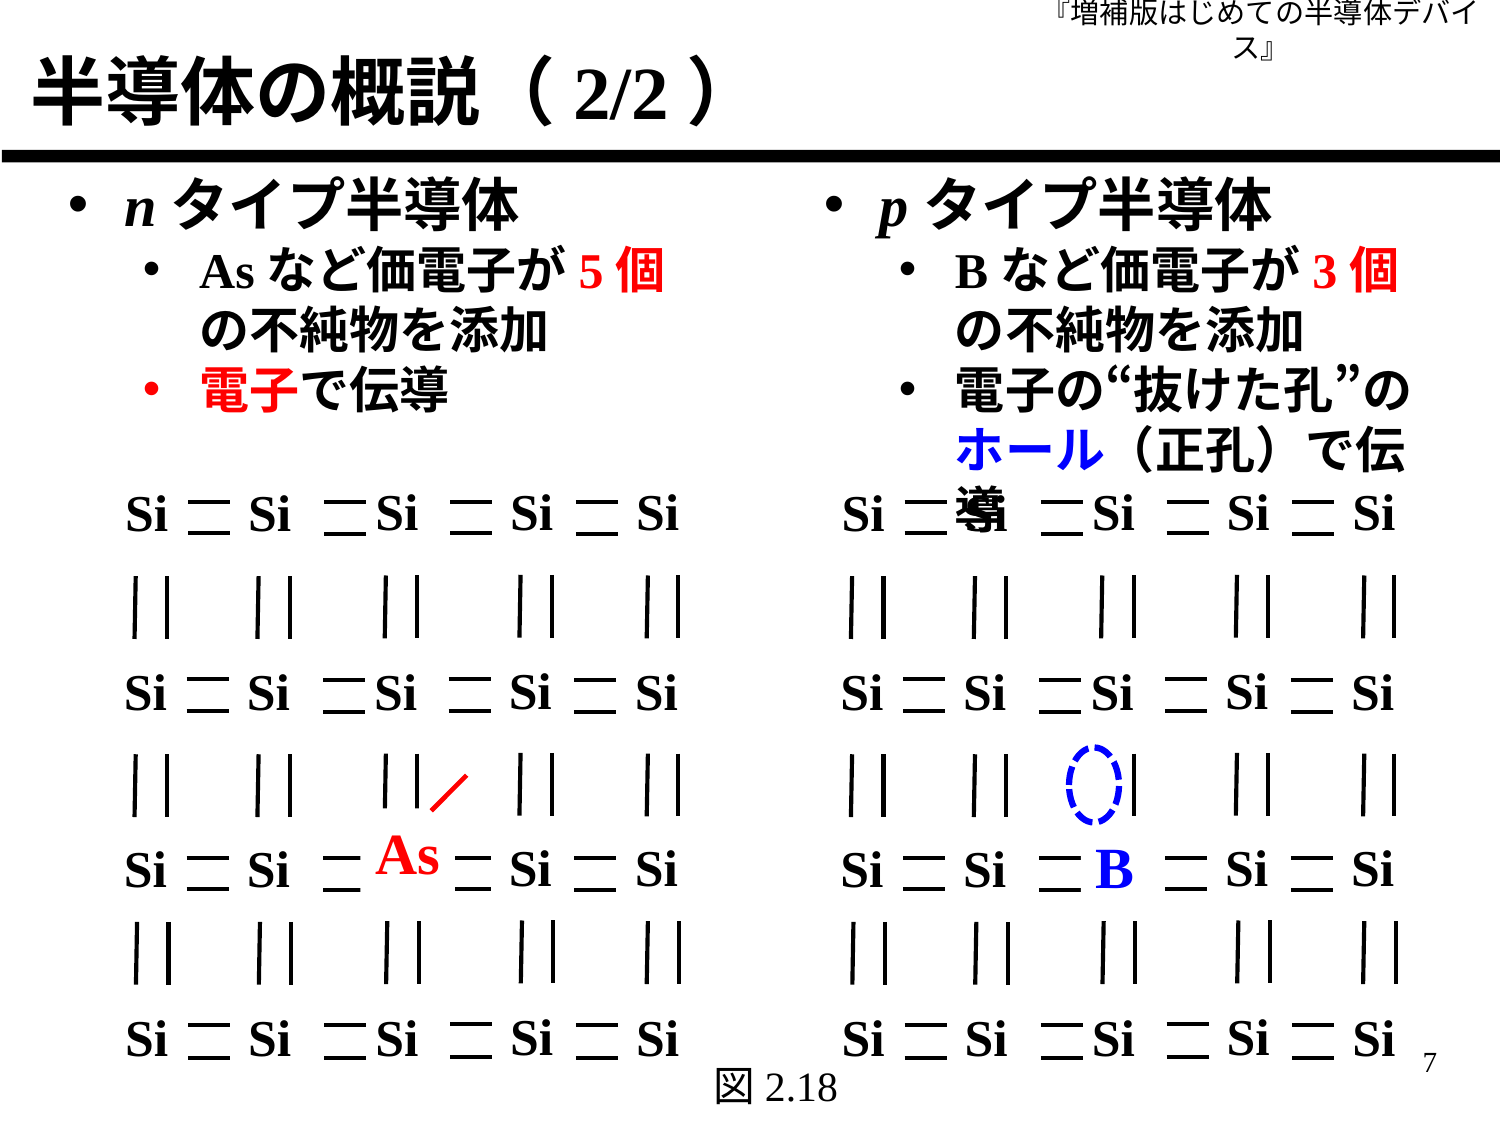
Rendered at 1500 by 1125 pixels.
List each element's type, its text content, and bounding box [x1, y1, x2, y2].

text_box 図2.18 [698, 1052, 854, 1117]
slide_number 7 [1139, 1022, 1453, 1099]
title 半導体の概説（2/2） [15, 8, 1269, 171]
text_box nタイプ半導体 Asなど価電子が5個の不純物を添加 電子で伝導 [53, 160, 727, 427]
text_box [840, 479, 1400, 1071]
picture [123, 479, 684, 1071]
footer 『増補版はじめての半導体デバイス』 [1022, 0, 1498, 67]
text_box pタイプ半導体 Bなど価電子が3個の不純物を添加 電子の“抜けた孔”のホール（正孔）で伝導 [808, 160, 1435, 547]
